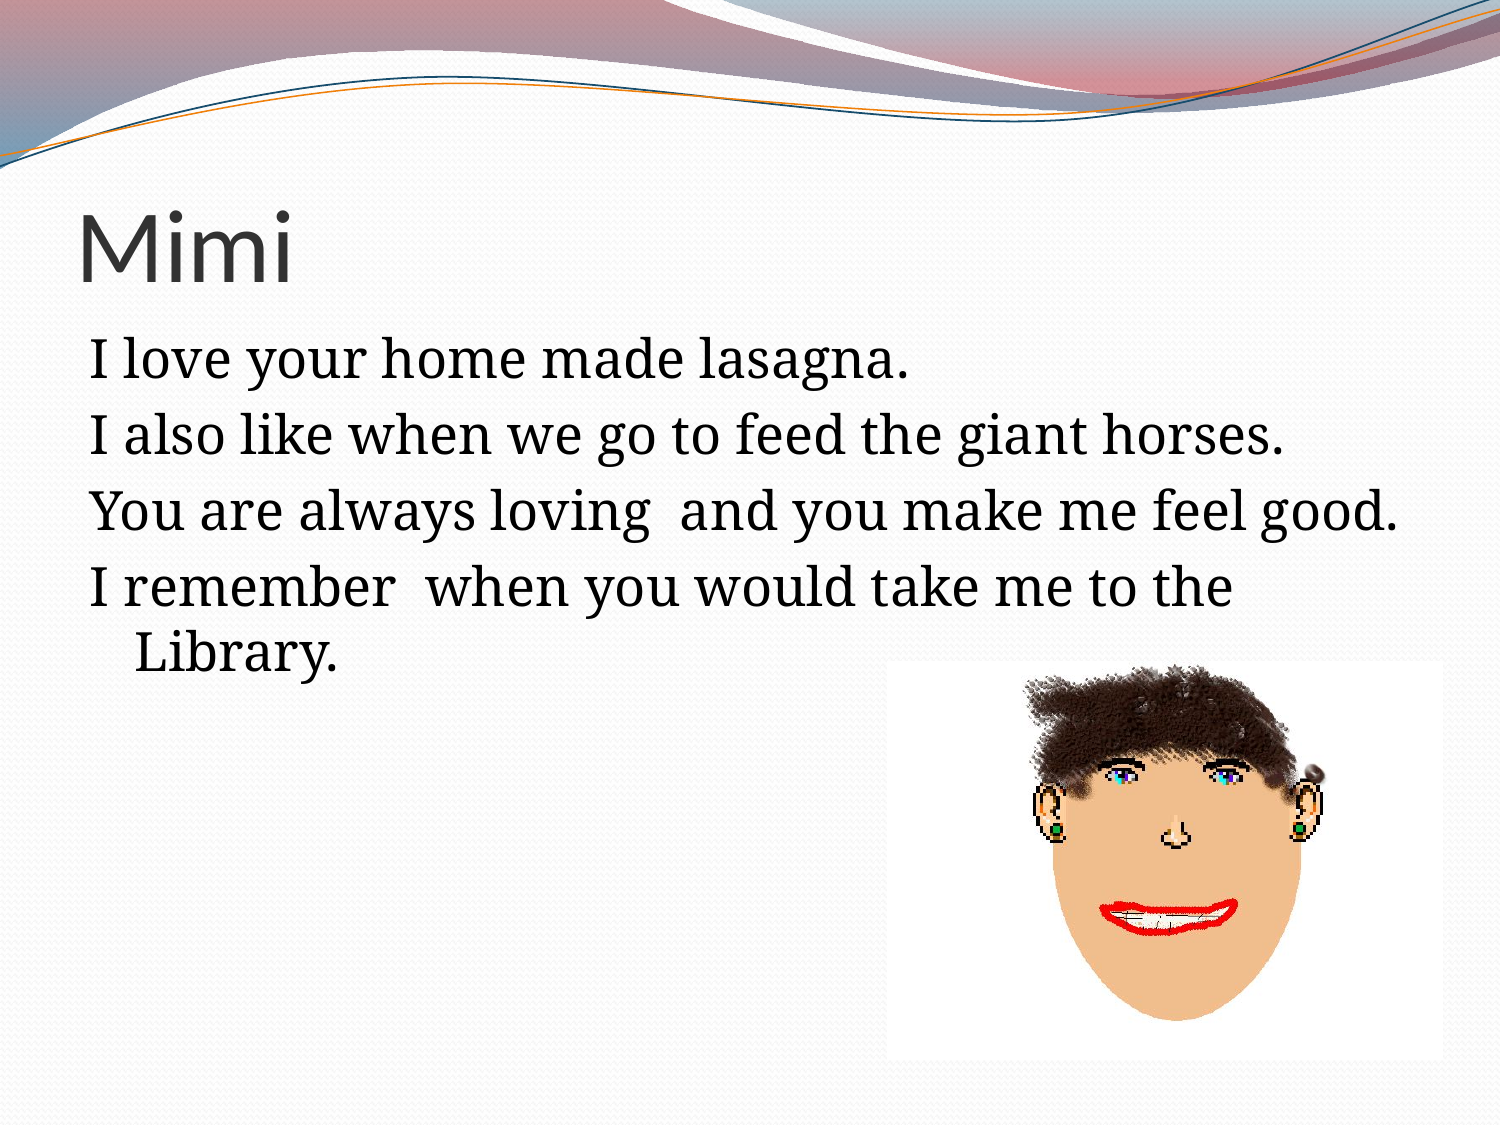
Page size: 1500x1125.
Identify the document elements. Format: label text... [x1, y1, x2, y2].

picture [887, 660, 1443, 1060]
title Mimi [75, 115, 1425, 303]
list I love your home made lasagna. I also like when we go to feed the giant horses. You are always loving and you make me feel good. I remember when you would take me to the Library. [75, 317, 1425, 1038]
